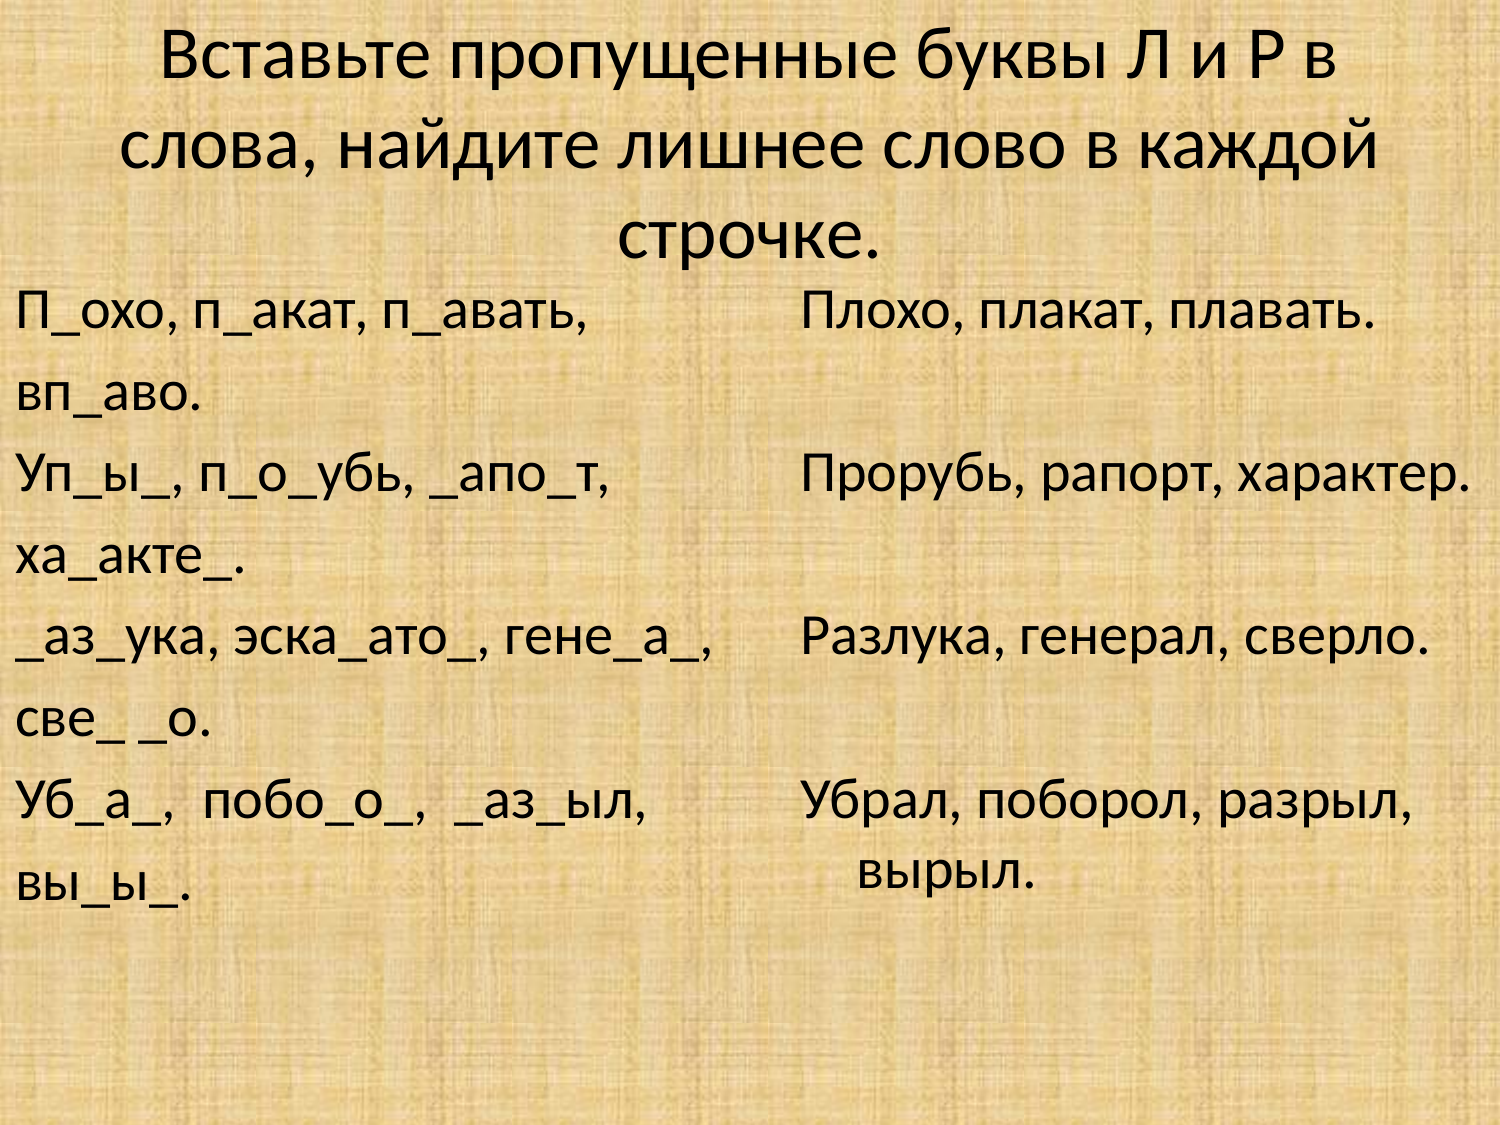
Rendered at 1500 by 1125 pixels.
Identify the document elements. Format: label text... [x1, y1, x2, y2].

title Вставьте пропущенные буквы Л и Р в слова, найдите лишнее слово в каждой строчке. [75, 45, 1425, 233]
picture [0, 0, 1500, 1125]
list Плохо, плакат, плавать. Прорубь, рапорт, характер. Разлука, генерал, сверло. Убрал, поборол, разрыл, вырыл. [785, 262, 1500, 1005]
list П_охо, п_акат, п_авать, вп_аво. Уп_ы_, п_о_убь, _апо_т, ха_акте_. _аз_ука, эска_ато_, гене_а_, све_ _о. Уб_а_, побо_о_, _аз_ыл, вы_ы_. [0, 262, 774, 1005]
